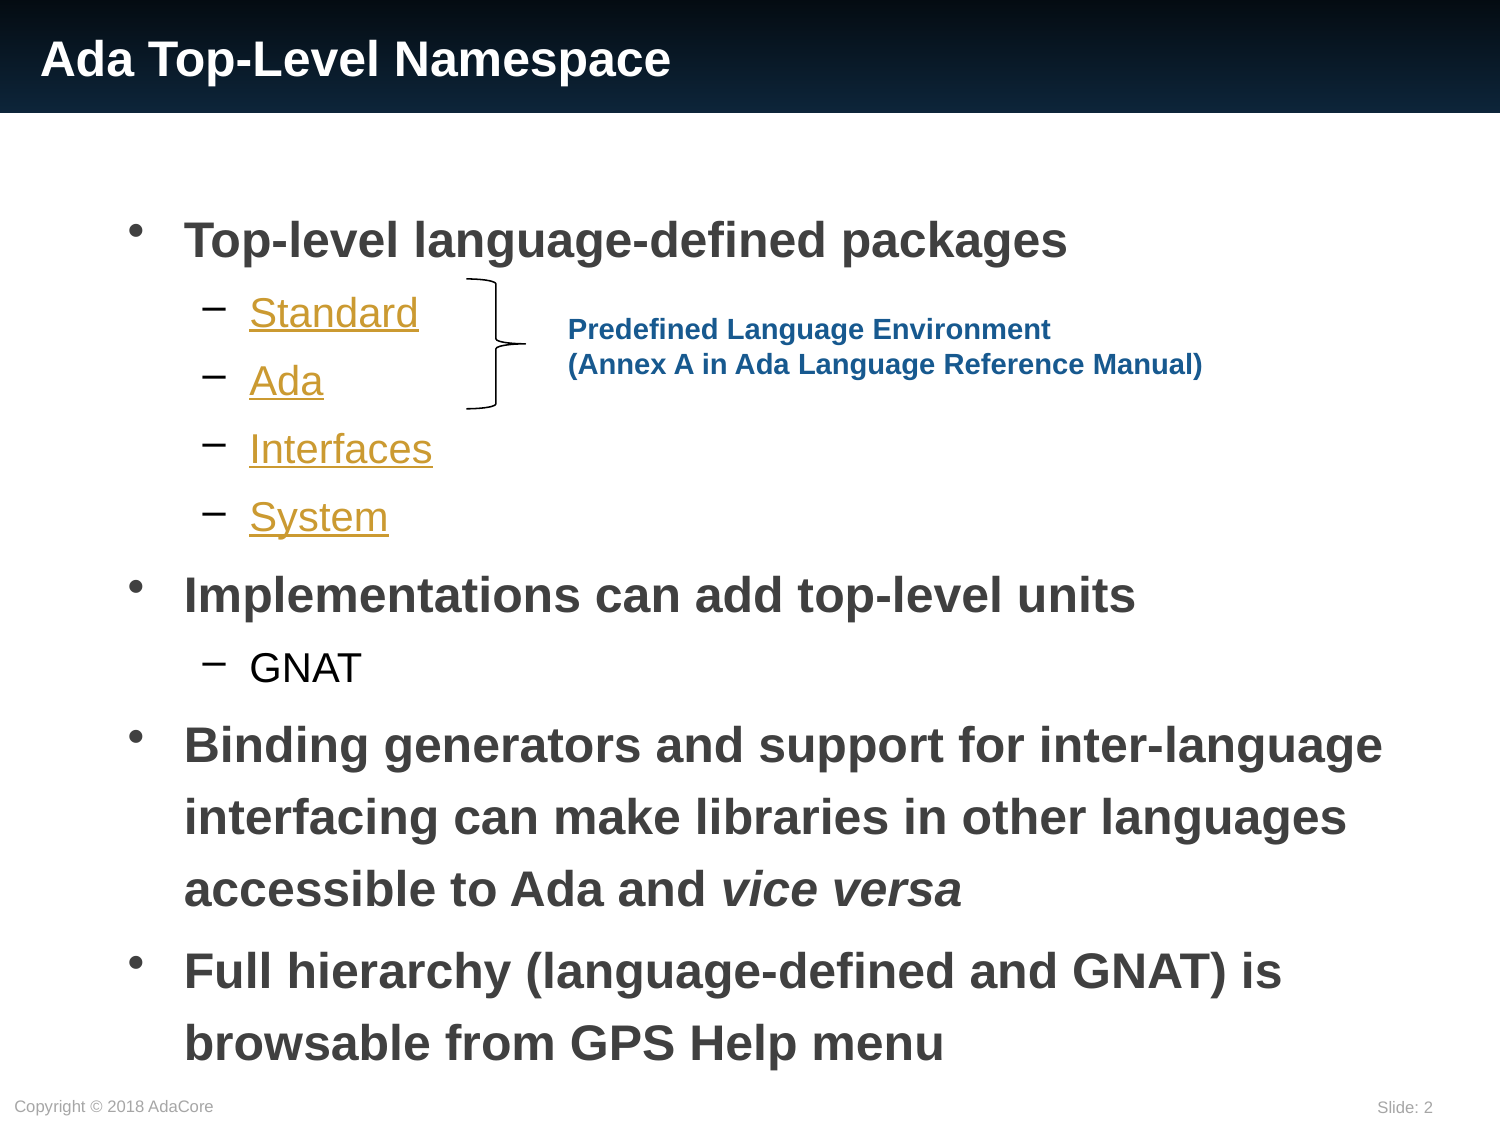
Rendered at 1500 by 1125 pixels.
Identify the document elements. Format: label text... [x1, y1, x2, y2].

text_box Predefined Language Environment (Annex A in Ada Language Reference Manual) [553, 302, 1219, 388]
text_box [466, 278, 526, 409]
title Ada Top-Level Namespace [24, 12, 1338, 100]
list Top-level language-defined packages Standard Ada Interfaces System Implementations can add top-level units GNAT Binding generators and support for inter-language interfacing can make libraries in other languages accessible to Ada and vice versa Full hierarchy (language-defined and GNAT) is browsable from GPS Help menu [112, 187, 1400, 1063]
